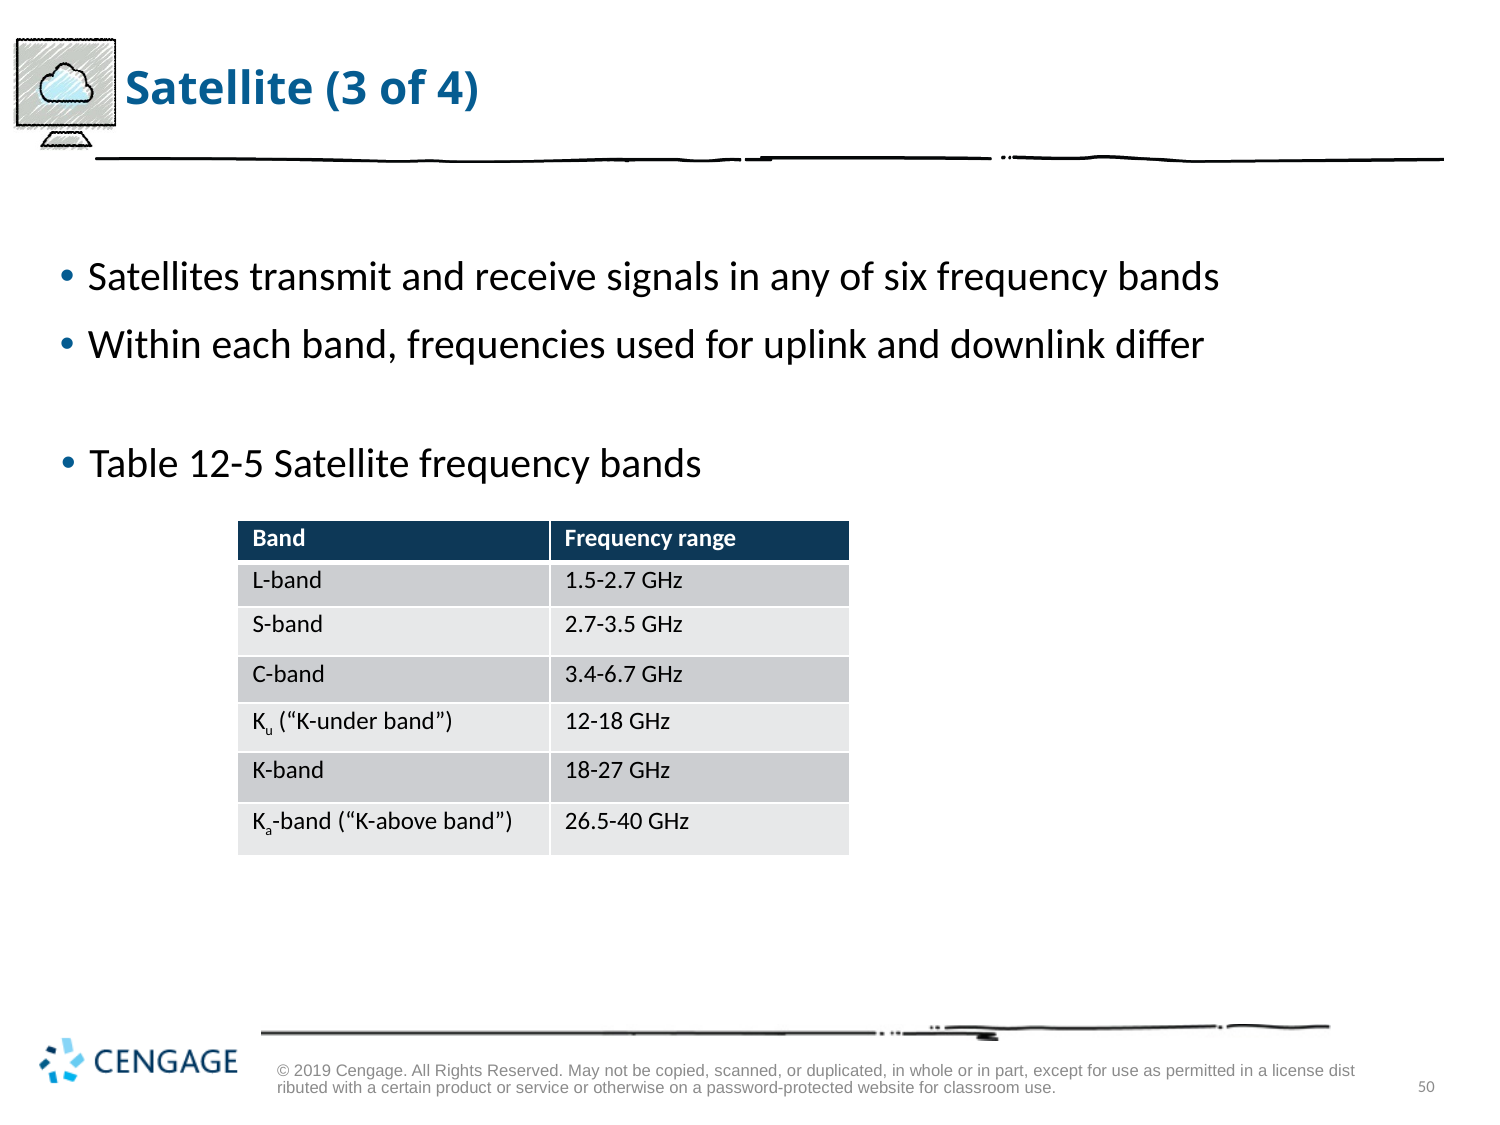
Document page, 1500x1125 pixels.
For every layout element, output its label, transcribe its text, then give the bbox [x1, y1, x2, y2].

table_cell 2.7-3.5 GHz [551, 608, 849, 655]
table_cell K-band [238, 753, 549, 802]
table_cell 3.4-6.7 GHz [551, 657, 849, 702]
picture [261, 1024, 1331, 1041]
picture [13, 36, 117, 151]
title Satellite (3 of 4) [125, 66, 1442, 116]
table_cell Ku (“K-under band”) [238, 704, 549, 751]
table_cell L-band [238, 565, 549, 606]
list Satellites transmit and receive signals in any of six frequency bands Within each band, frequencies used for uplink and downlink differ [59, 252, 1441, 375]
table_header Band [238, 521, 549, 560]
table_cell 12-18 GHz [551, 704, 849, 751]
footer © 2019 Cengage. All Rights Reserved. May not be copied, scanned, or duplicated, in whole or in part, except for use as permitted in a license distributed with a certain product or service or otherwise on a password-protected website for classroom use. [262, 1050, 1375, 1091]
list Table 12-5 Satellite frequency bands [61, 439, 775, 488]
picture [19, 1024, 250, 1096]
table_header Frequency range [551, 521, 849, 560]
picture [95, 155, 1444, 163]
table_cell 26.5-40 GHz [551, 804, 849, 855]
table_cell 1.5-2.7 GHz [551, 565, 849, 606]
table_cell C-band [238, 657, 549, 702]
table_cell Ka-band (“K-above band”) [238, 804, 549, 855]
table_cell 18-27 GHz [551, 753, 849, 802]
table_cell S-band [238, 608, 549, 655]
